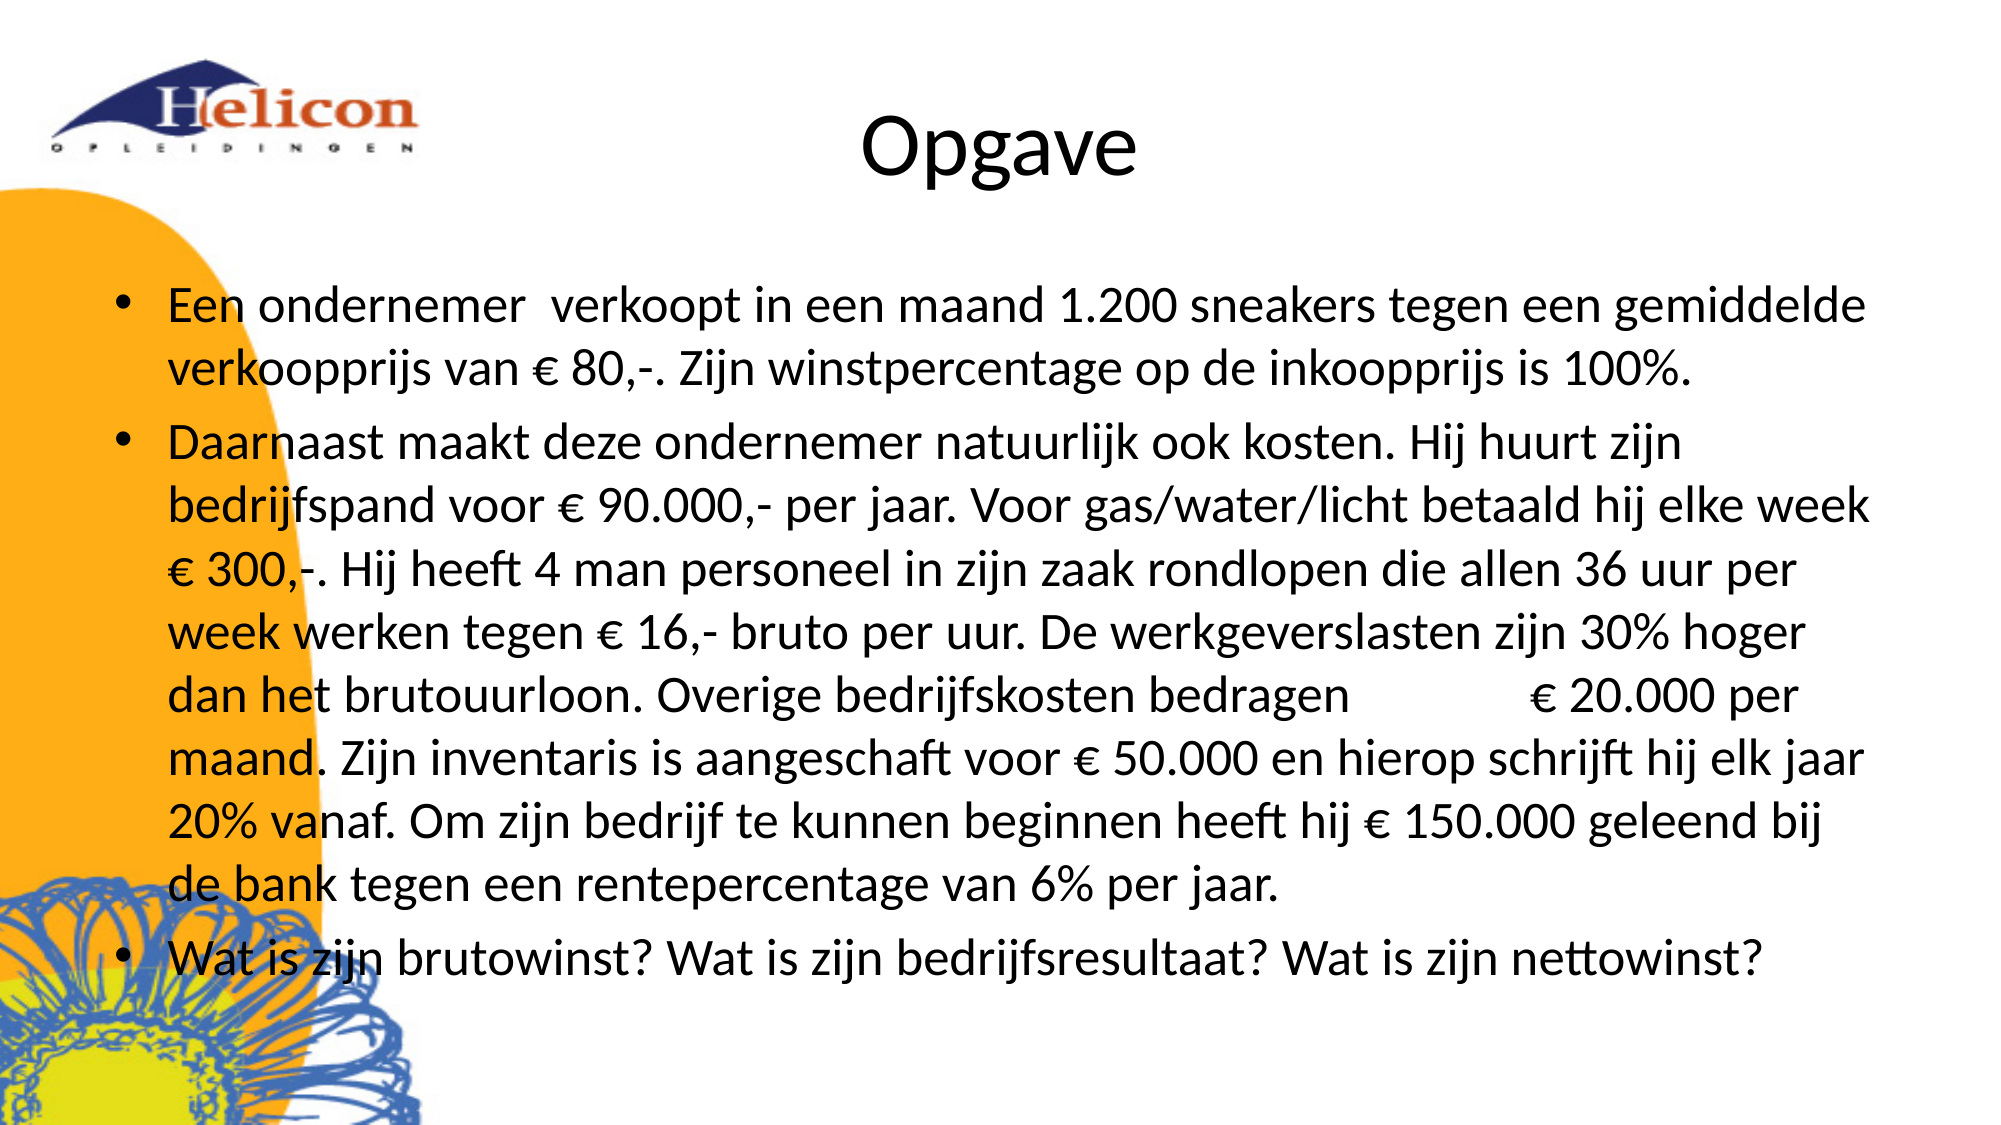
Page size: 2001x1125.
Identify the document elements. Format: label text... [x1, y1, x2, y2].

picture [0, 0, 2001, 1125]
title Opgave [99, 45, 1900, 233]
list Een ondernemer verkoopt in een maand 1.200 sneakers tegen een gemiddelde verkoopprijs van € 80,-. Zijn winstpercentage op de inkoopprijs is 100%. Daarnaast maakt deze ondernemer natuurlijk ook kosten. Hij huurt zijn bedrijfspand voor € 90.000,- per jaar. Voor gas/water/licht betaald hij elke week € 300,-. Hij heeft 4 man personeel in zijn zaak rondlopen die allen 36 uur per week werken tegen € 16,- bruto per uur. De werkgeverslasten zijn 30% hoger dan het brutouurloon. Overige bedrijfskosten bedragen € 20.000 per maand. Zijn inventaris is aangeschaft voor € 50.000 en hierop schrijft hij elk jaar 20% vanaf. Om zijn bedrijf te kunnen beginnen heeft hij € 150.000 geleend bij de bank tegen een rentepercentage van 6% per jaar. Wat is zijn brutowinst? Wat is zijn bedrijfsresultaat? Wat is zijn nettowinst? [99, 262, 1900, 1005]
